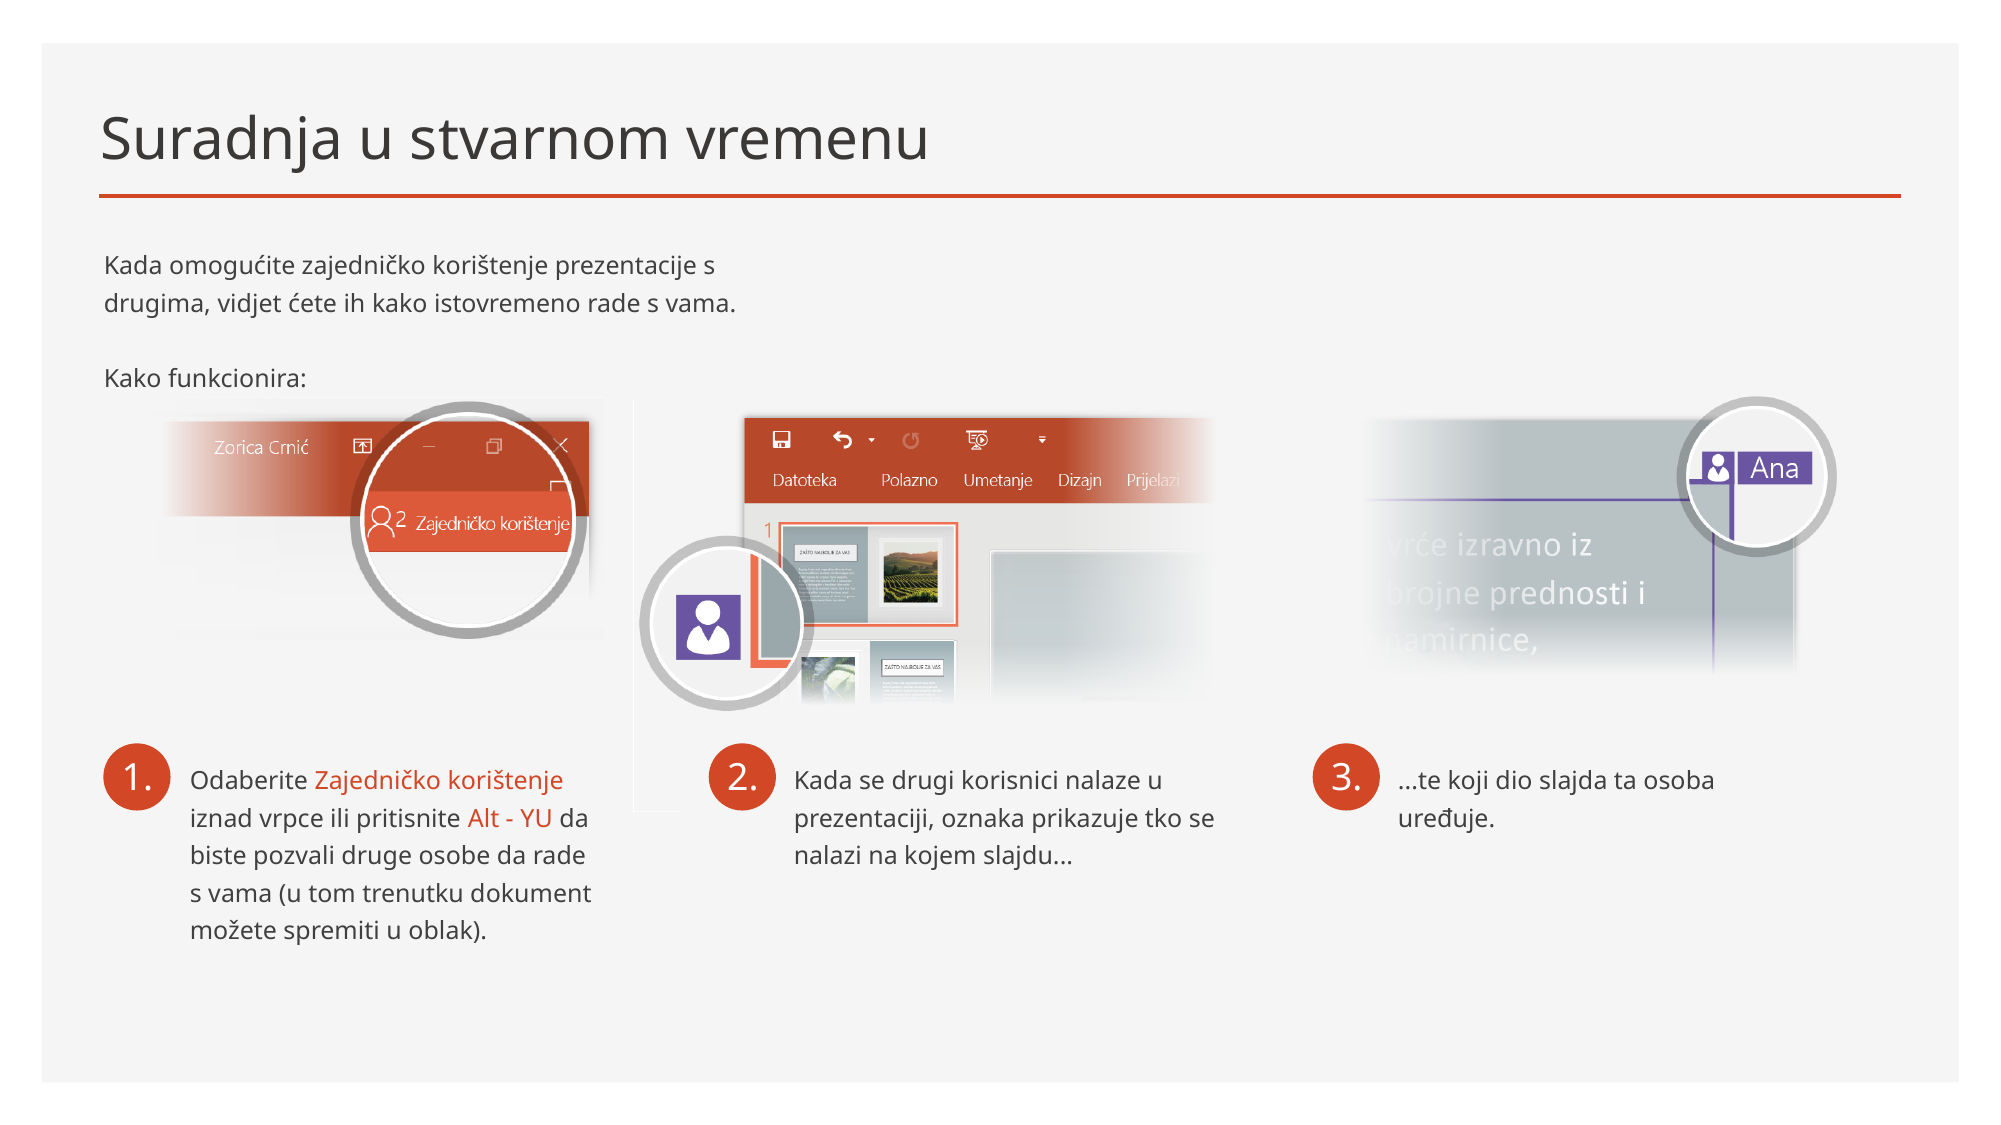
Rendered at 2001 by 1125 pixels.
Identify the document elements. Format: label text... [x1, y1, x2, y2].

text_box Kada se drugi korisnici nalaze u prezentaciji, oznaka prikazuje tko se nalazi na kojem slajdu... [778, 749, 1289, 968]
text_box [696, 743, 789, 811]
text_box ...te koji dio slajda ta osoba uređuje. [1382, 764, 1819, 865]
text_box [91, 743, 184, 811]
text_box Odaberite Zajedničko korištenje iznad vrpce ili pritisnite Alt - YU da biste pozvali druge osobe da rade s vama (u tom trenutku dokument možete spremiti u oblak). [174, 749, 618, 968]
picture [633, 399, 1264, 812]
list Kada omogućite zajedničko korištenje prezentacije s drugima, vidjet ćete ih kako istovremeno rade s vama. Kako funkcionira: [88, 234, 813, 888]
title Suradnja u stvarnom vremenu [85, 73, 1214, 179]
picture [116, 397, 604, 640]
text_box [1300, 743, 1393, 811]
picture [1325, 385, 1851, 764]
